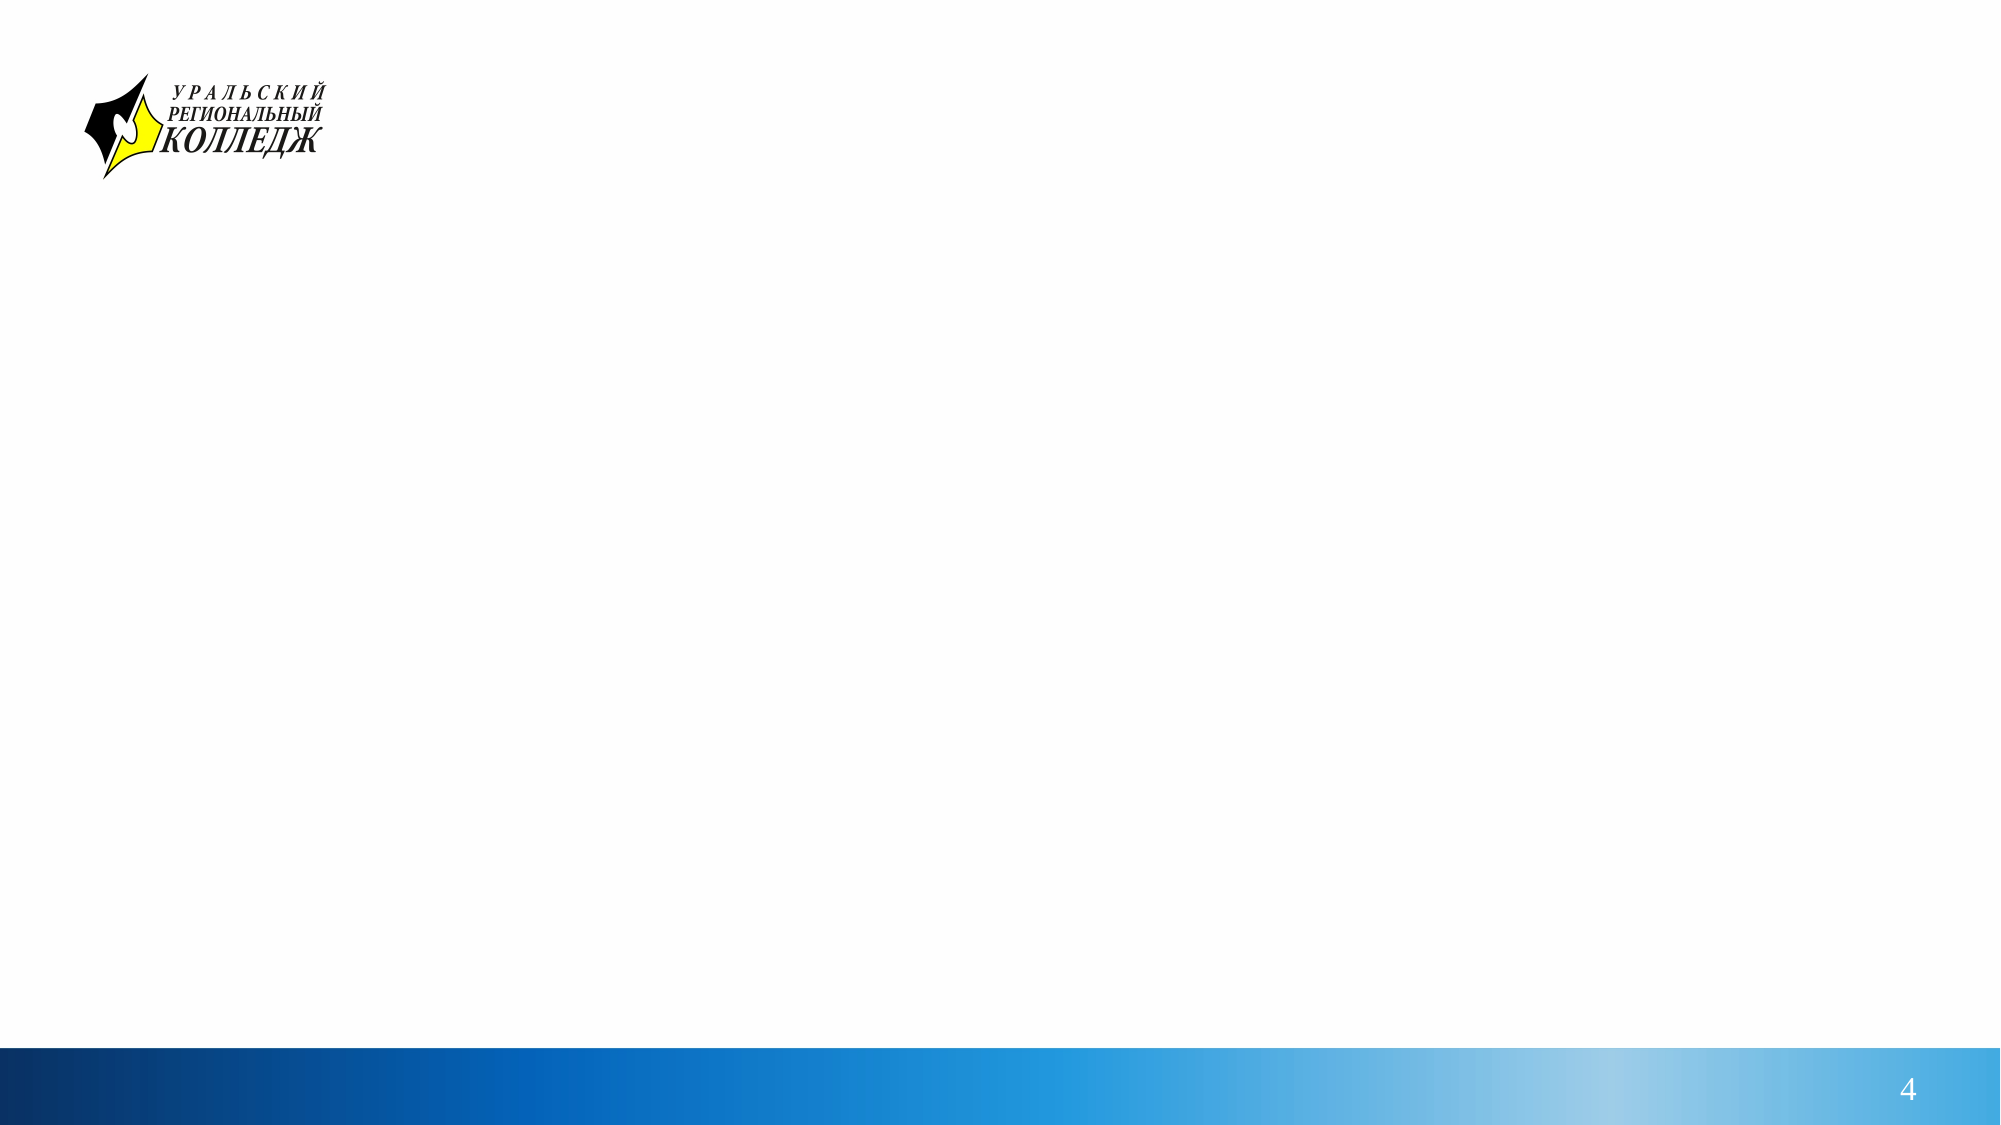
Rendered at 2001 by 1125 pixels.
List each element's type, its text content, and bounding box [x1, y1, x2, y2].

picture [0, 0, 2001, 1125]
slide_number 4 [1481, 1056, 1932, 1117]
